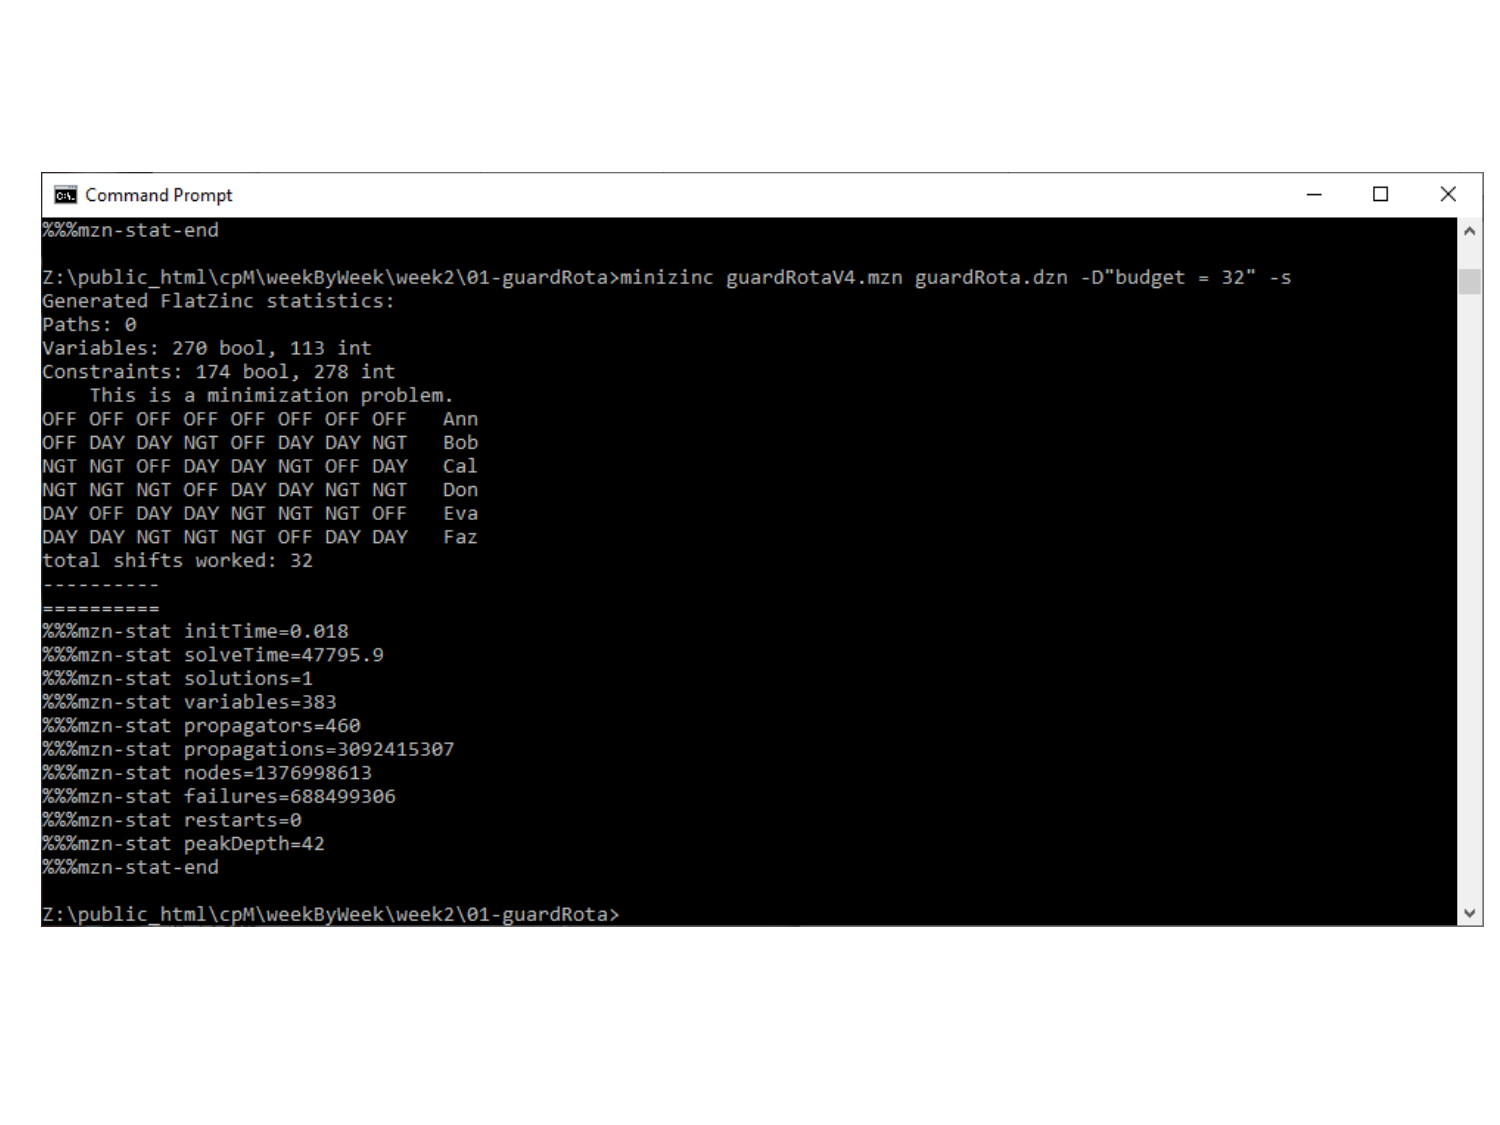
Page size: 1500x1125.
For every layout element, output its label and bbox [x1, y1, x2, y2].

picture [41, 172, 1484, 928]
